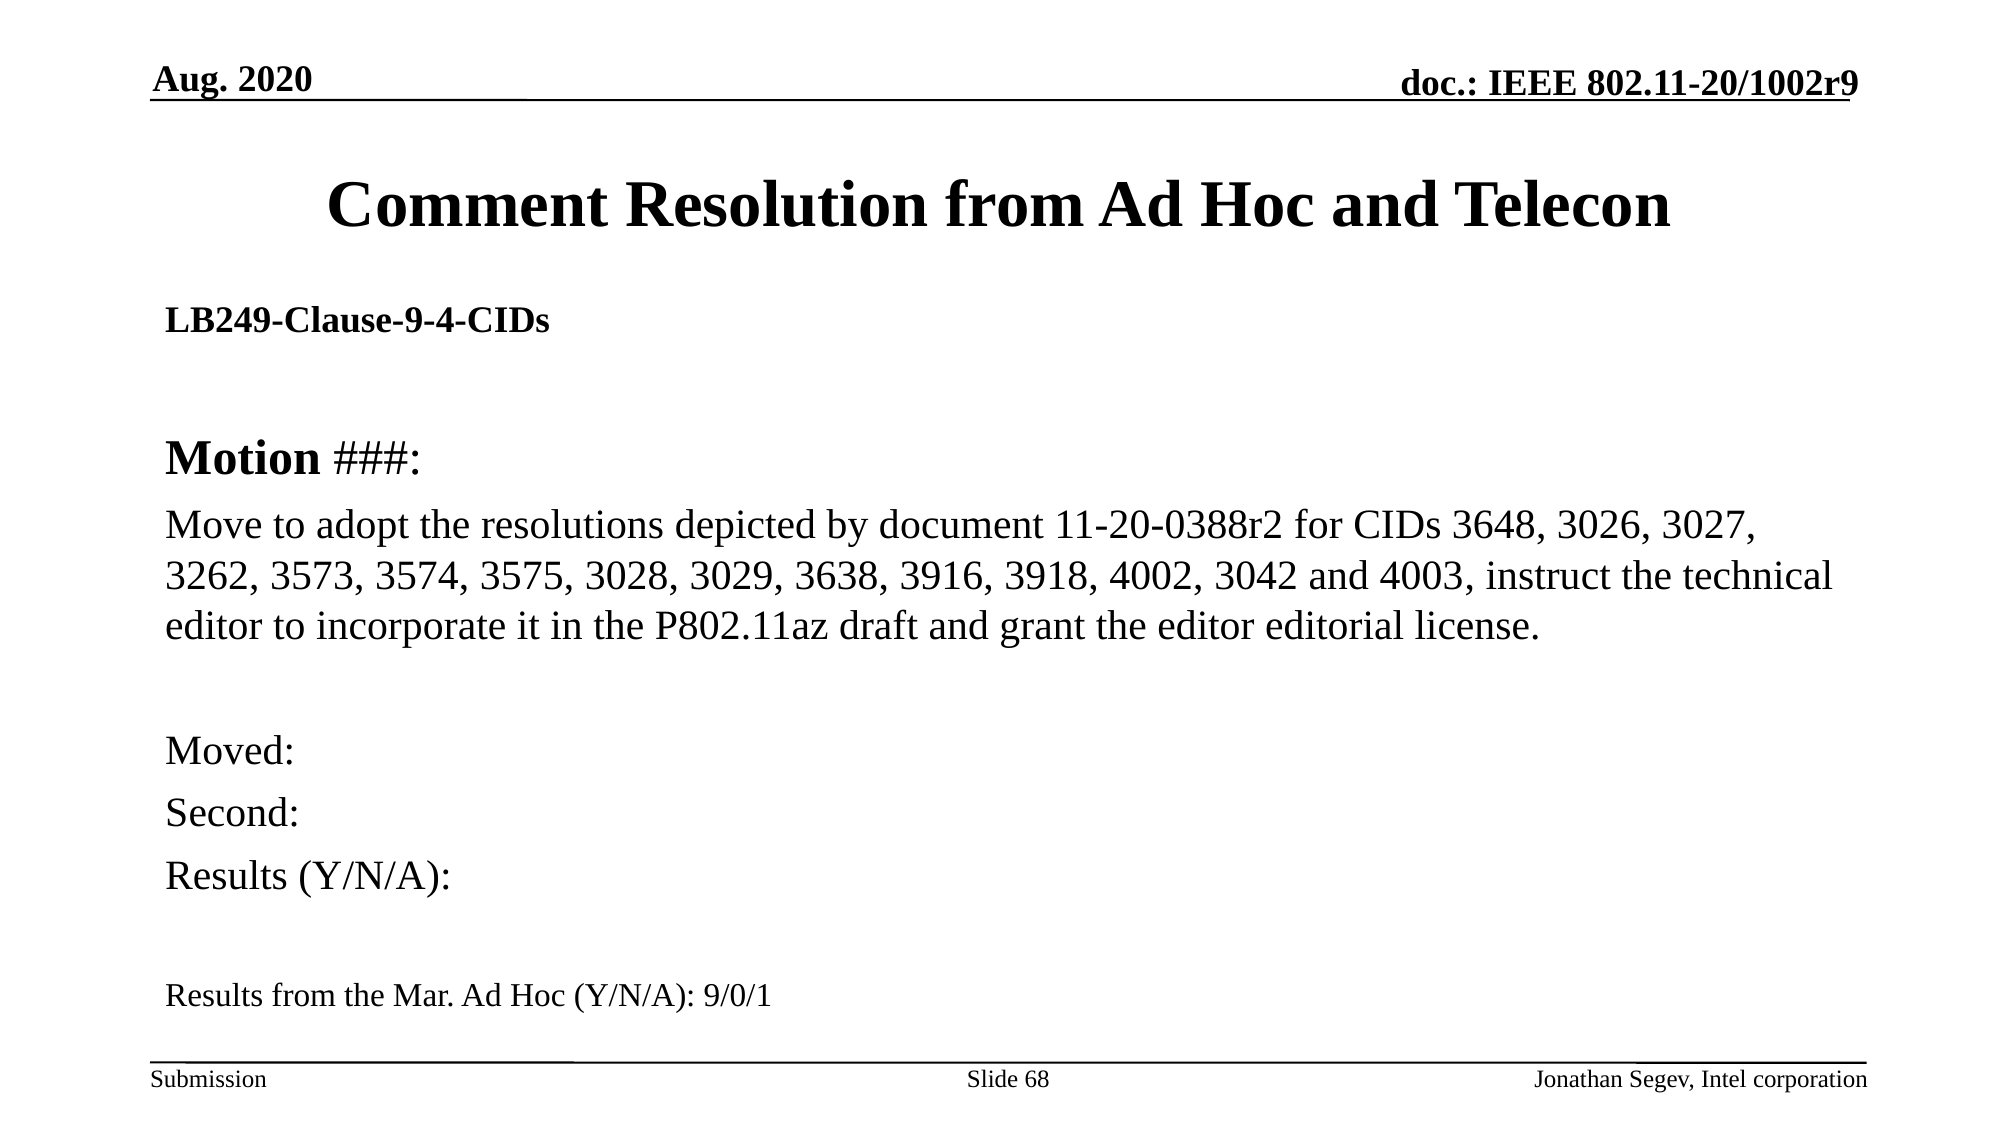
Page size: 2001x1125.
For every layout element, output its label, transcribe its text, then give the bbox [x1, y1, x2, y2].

list LB249-Clause-9-4-CIDs Motion ###: Move to adopt the resolutions depicted by document 11-20-0388r2 for CIDs 3648, 3026, 3027, 3262, 3573, 3574, 3575, 3028, 3029, 3638, 3916, 3918, 4002, 3042 and 4003, instruct the technical editor to incorporate it in the P802.11az draft and grant the editor editorial license. Moved: Second: Results (Y/N/A): Results from the Mar. Ad Hoc (Y/N/A): 9/0/1 [149, 286, 1850, 1000]
title Comment Resolution from Ad Hoc and Telecon [149, 112, 1850, 286]
footer Jonathan Segev, Intel corporation [1171, 1061, 1869, 1093]
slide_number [152, 54, 563, 100]
slide_number Slide 68 [950, 1061, 1067, 1123]
